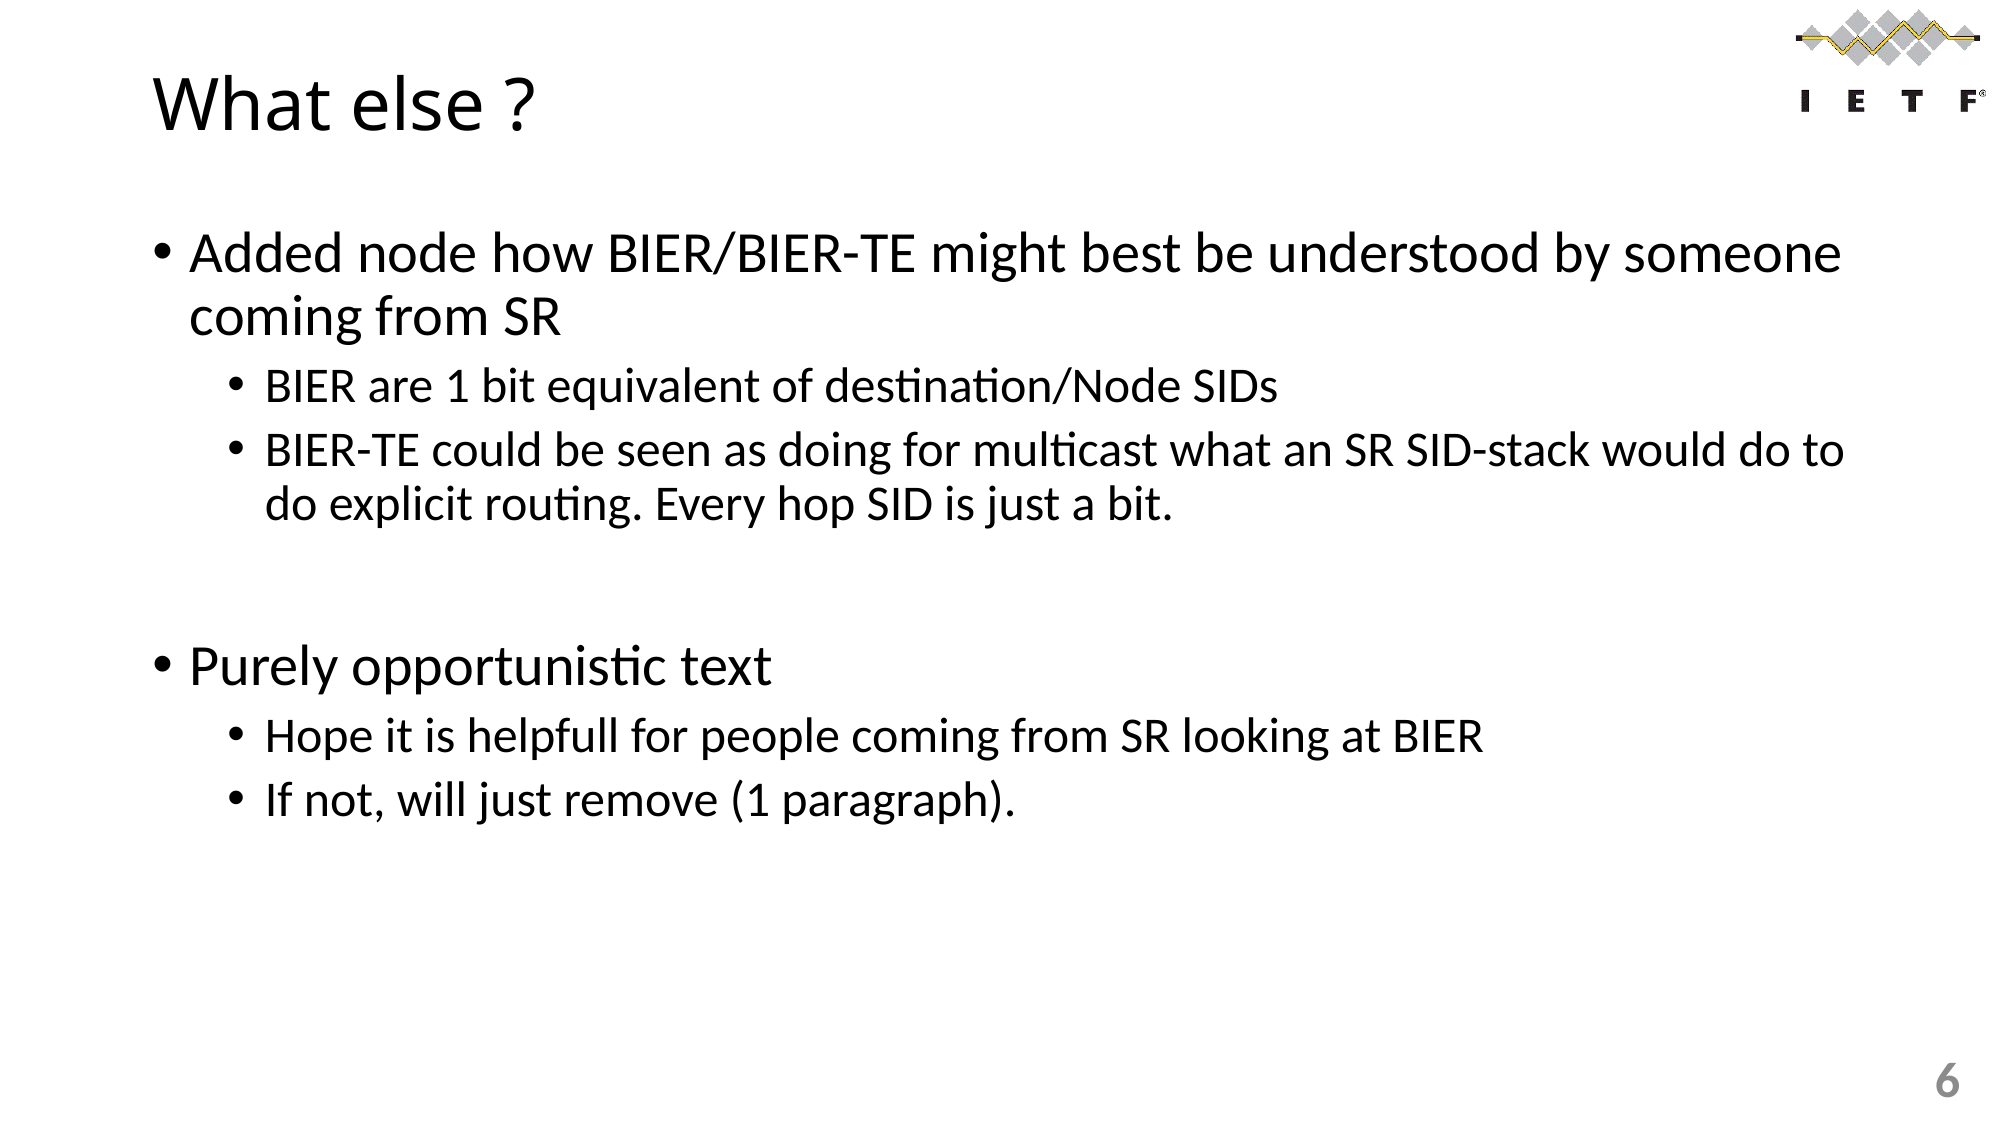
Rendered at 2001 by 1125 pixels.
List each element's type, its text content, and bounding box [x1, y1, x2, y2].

title What else ? [137, 59, 1863, 154]
slide_number 6 [1876, 1047, 1975, 1108]
list Added node how BIER/BIER-TE might best be understood by someone coming from SR BIER are 1 bit equivalent of destination/Node SIDs BIER-TE could be seen as doing for multicast what an SR SID-stack would do to do explicit routing. Every hop SID is just a bit. Purely opportunistic text Hope it is helpfull for people coming from SR looking at BIER If not, will just remove (1 paragraph). [137, 215, 1863, 1014]
picture [1781, 1, 2000, 119]
